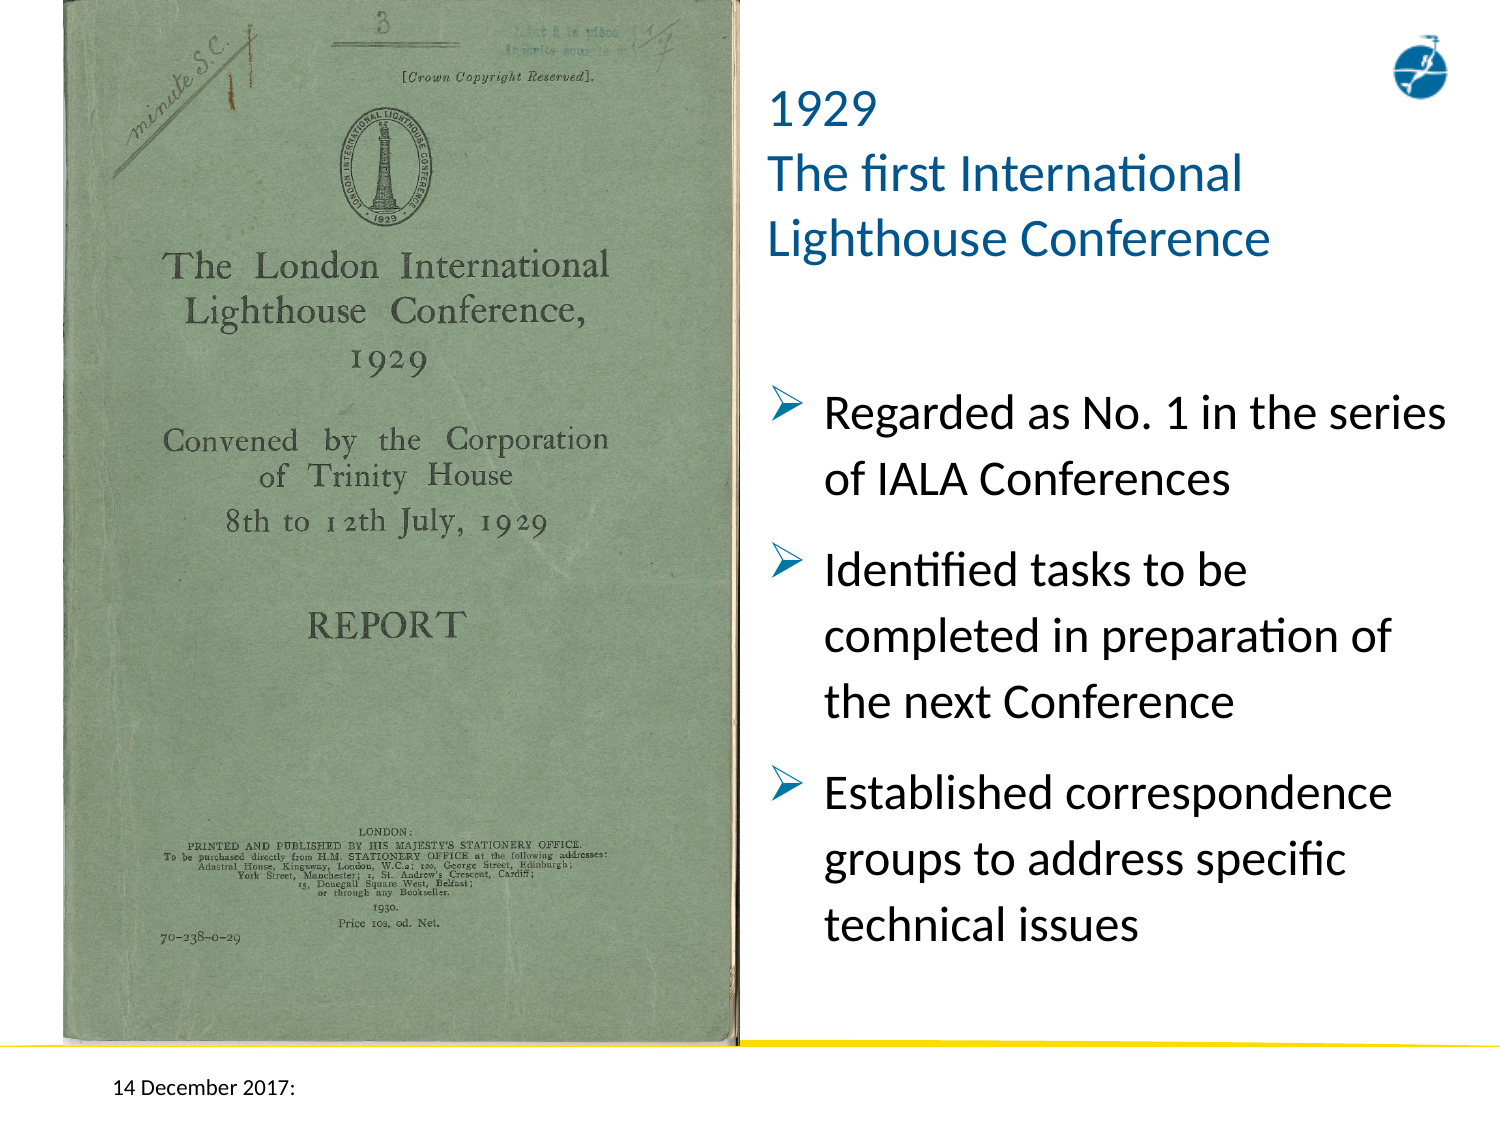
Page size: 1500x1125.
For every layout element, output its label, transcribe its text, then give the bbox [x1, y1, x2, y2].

picture [63, 0, 740, 1046]
title 1929 The first International Lighthouse Conference [767, 63, 1453, 268]
list Regarded as No. 1 in the series of IALA Conferences Identified tasks to be completed in preparation of the next Conference Established correspondence groups to address specific technical issues [767, 373, 1453, 1000]
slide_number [112, 1055, 461, 1125]
